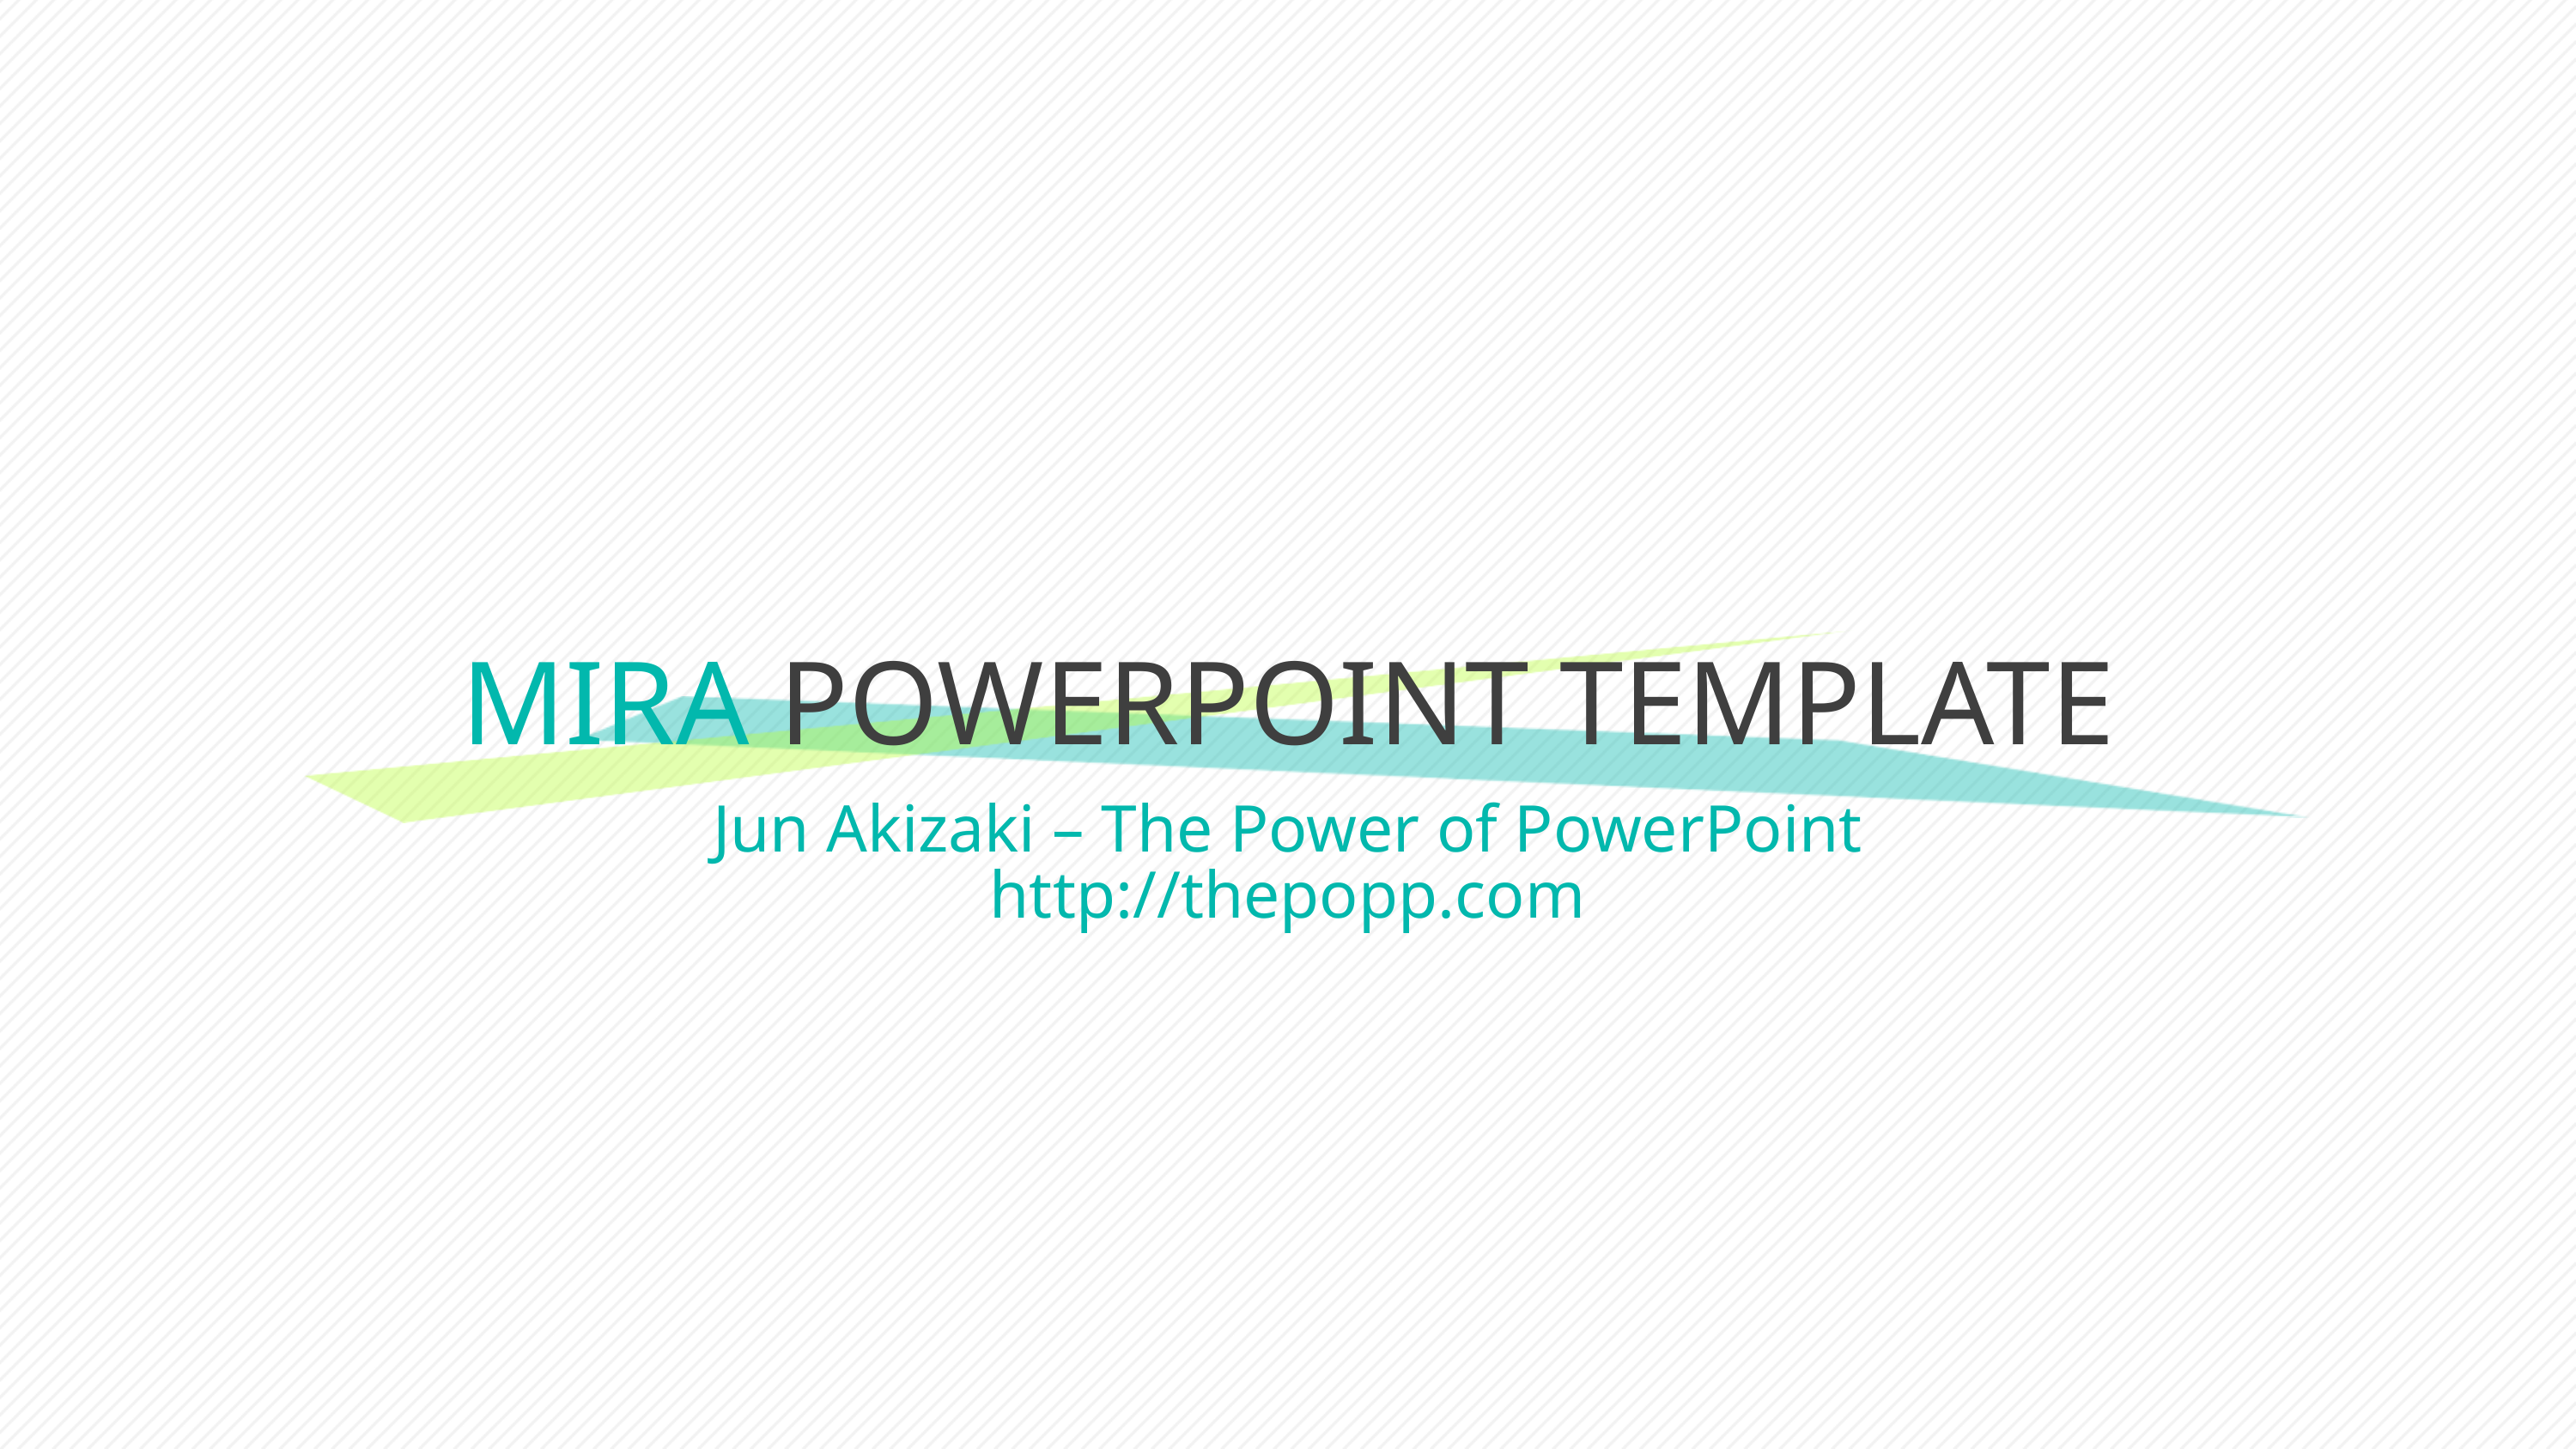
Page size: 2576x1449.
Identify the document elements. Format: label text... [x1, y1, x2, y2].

picture [0, 0, 2576, 1449]
subtitle Jun Akizaki – The Power of PowerPoint http://thepopp.com [324, 805, 2251, 1029]
title MIRA POWERPOINT TEMPLATE [416, 592, 2160, 791]
